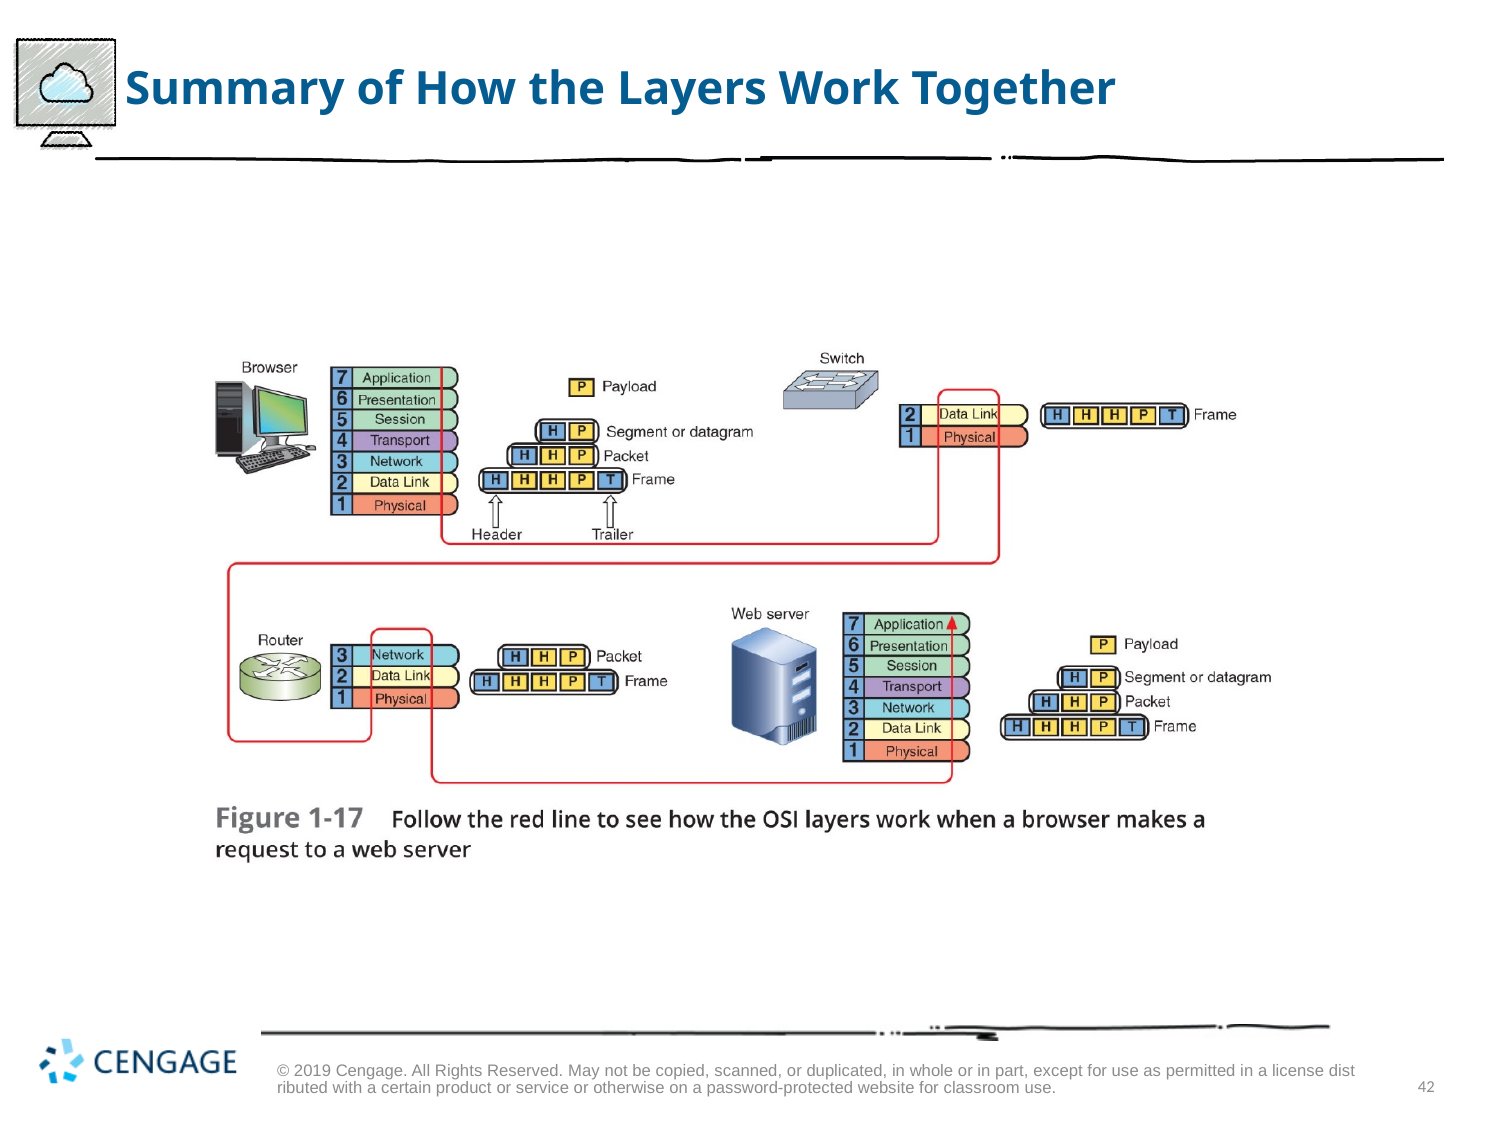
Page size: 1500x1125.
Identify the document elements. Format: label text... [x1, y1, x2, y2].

picture [261, 1024, 1331, 1041]
picture [212, 349, 1273, 865]
title Summary of How the Layers Work Together [125, 66, 1442, 116]
picture [19, 1025, 249, 1096]
footer © 2019 Cengage. All Rights Reserved. May not be copied, scanned, or duplicated, in whole or in part, except for use as permitted in a license distributed with a certain product or service or otherwise on a password-protected website for classroom use. [262, 1050, 1375, 1091]
picture [13, 36, 117, 151]
picture [95, 155, 1444, 163]
